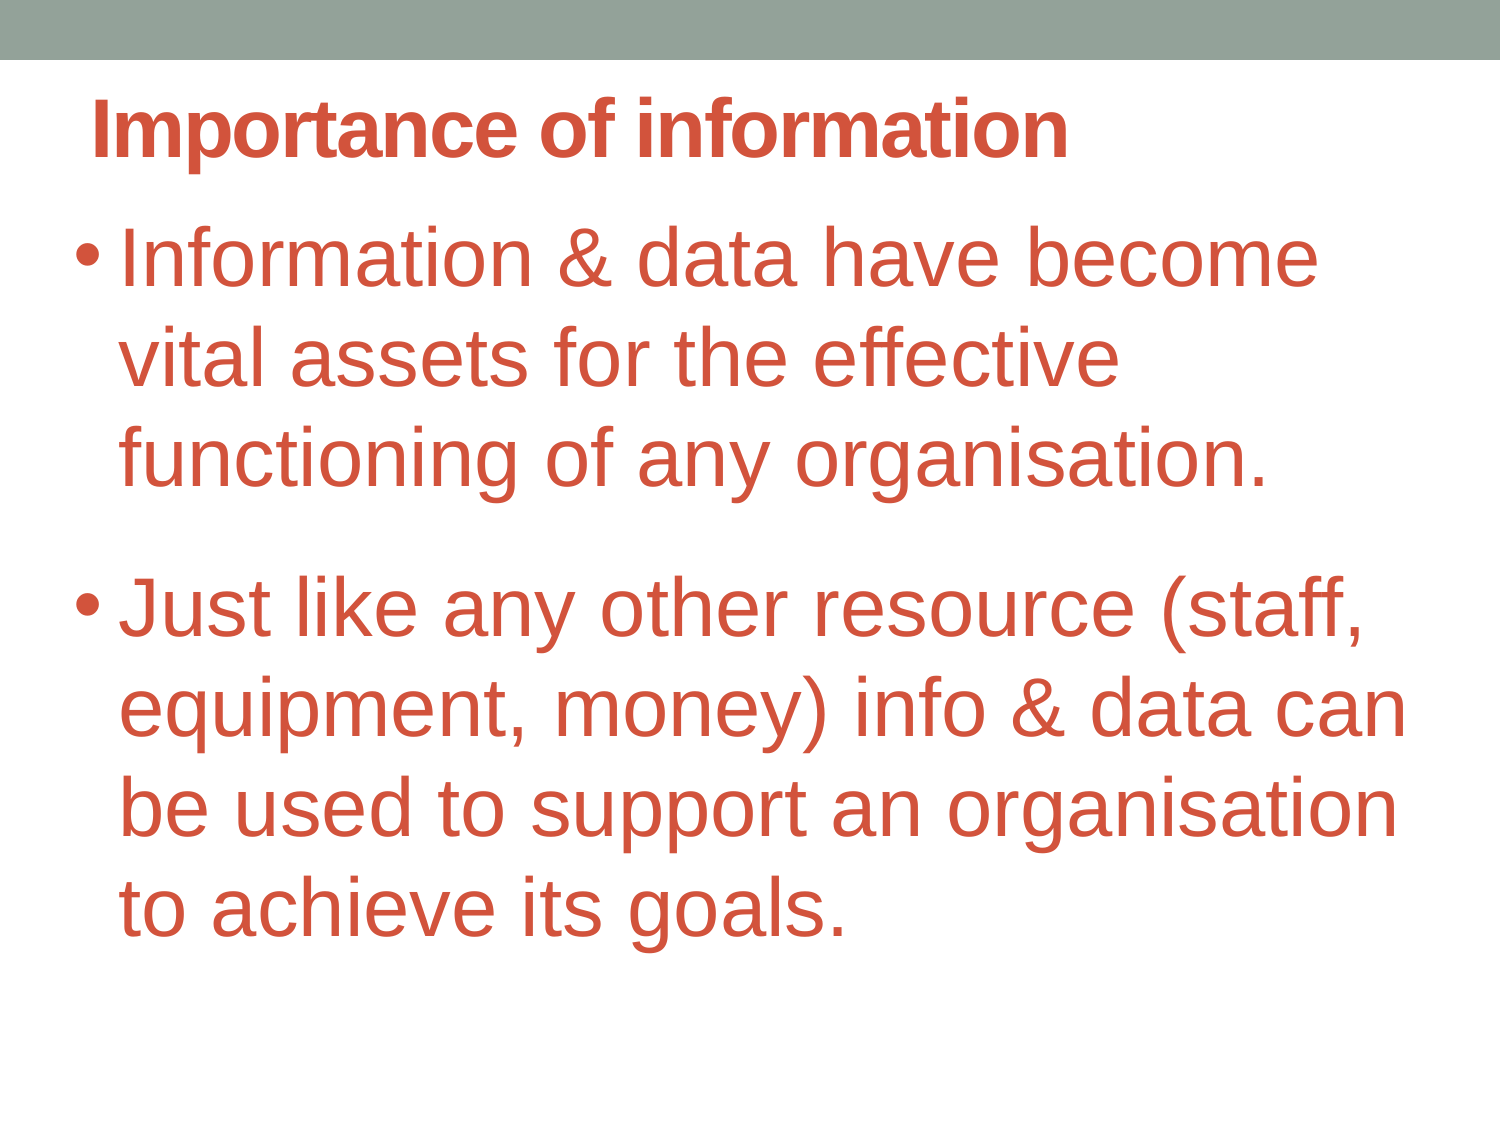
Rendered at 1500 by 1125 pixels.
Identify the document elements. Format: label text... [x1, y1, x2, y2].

text_box Information & data have become vital assets for the effective functioning of any organisation. Just like any other resource (staff, equipment, money) info & data can be used to support an organisation to achieve its goals. [58, 196, 1453, 961]
title Importance of information [75, 42, 1425, 196]
